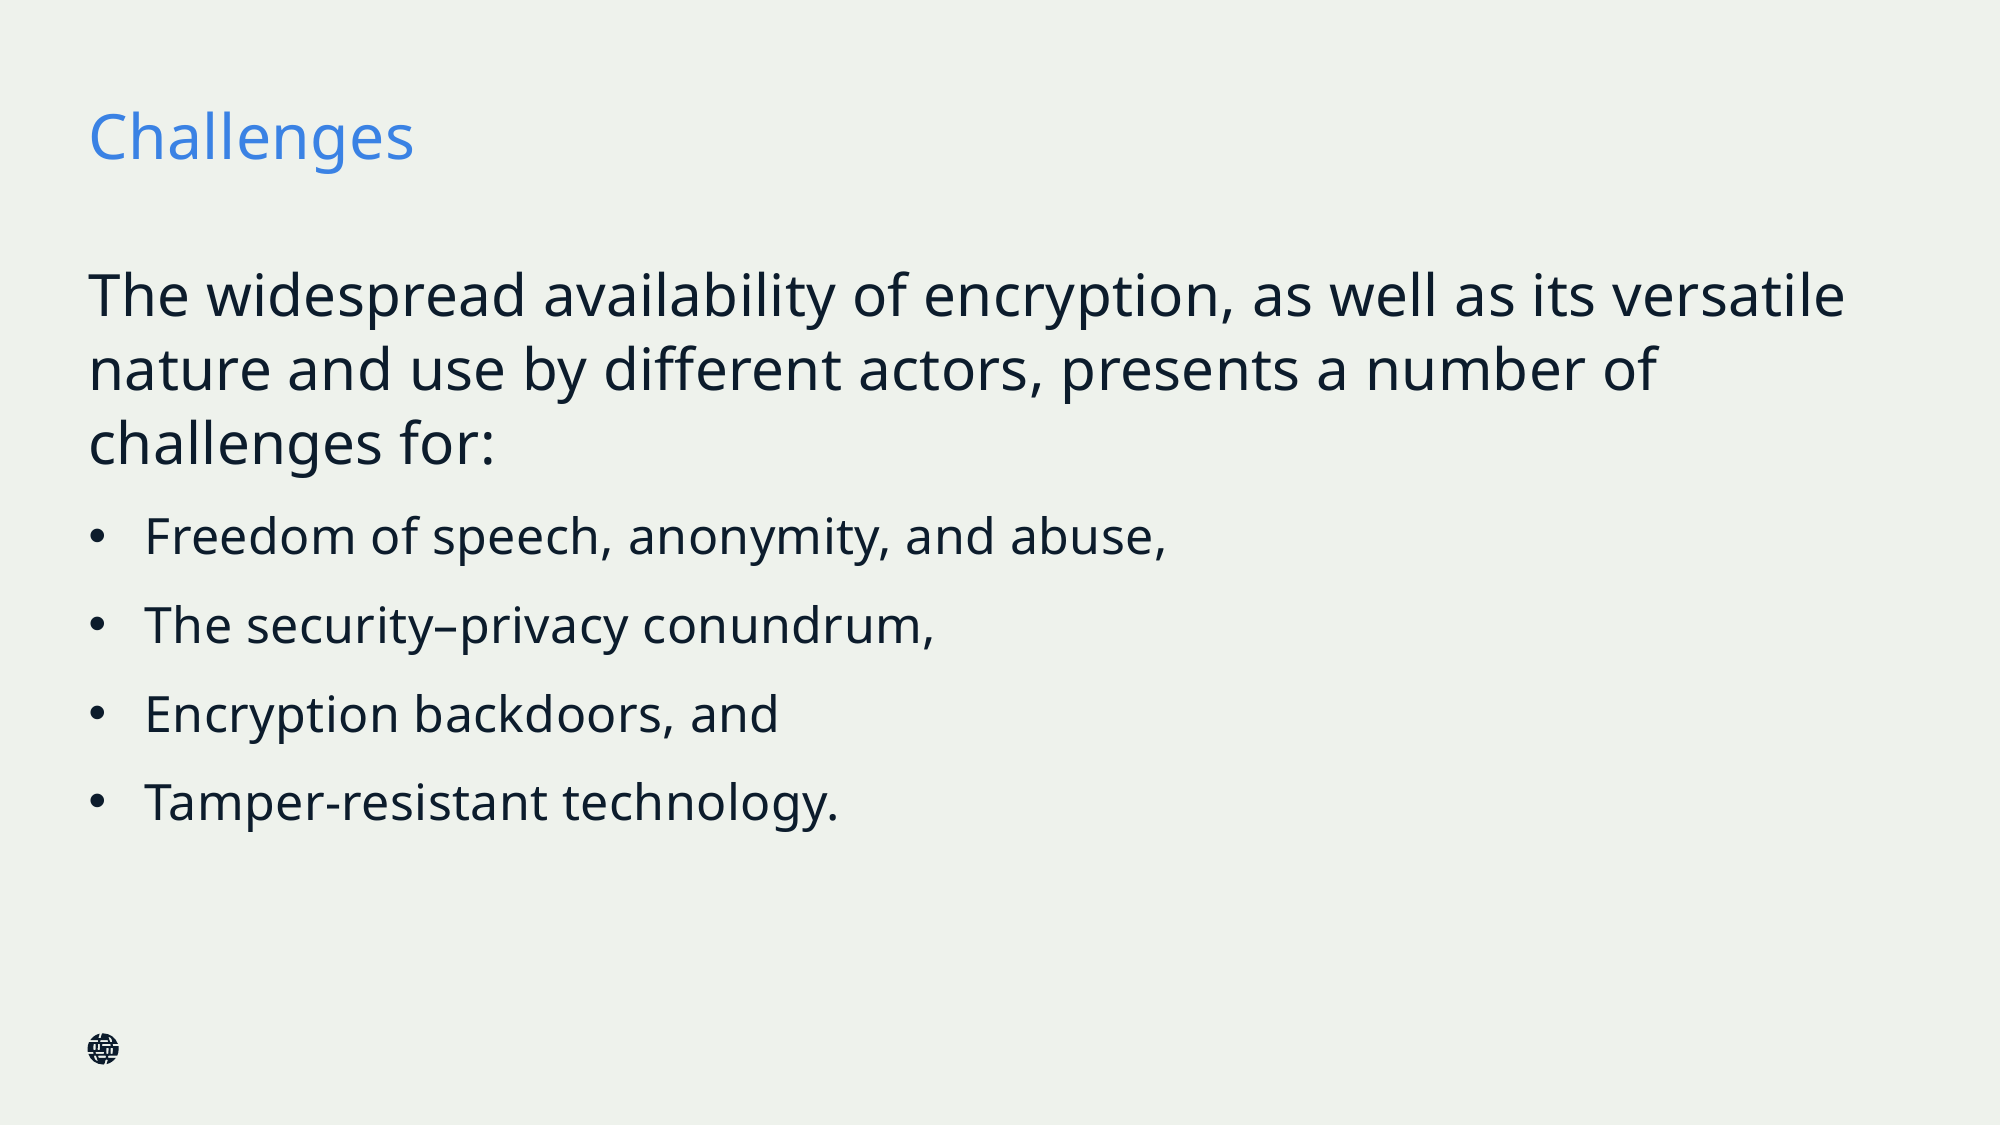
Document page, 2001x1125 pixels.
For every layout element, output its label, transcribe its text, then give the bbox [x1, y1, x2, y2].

list The widespread availability of encryption, as well as its versatile nature and use by different actors, presents a number of challenges for: Freedom of speech, anonymity, and abuse, The security–privacy conundrum, Encryption backdoors, and Tamper-resistant technology. [88, 253, 1914, 783]
title Challenges [88, 93, 1914, 182]
